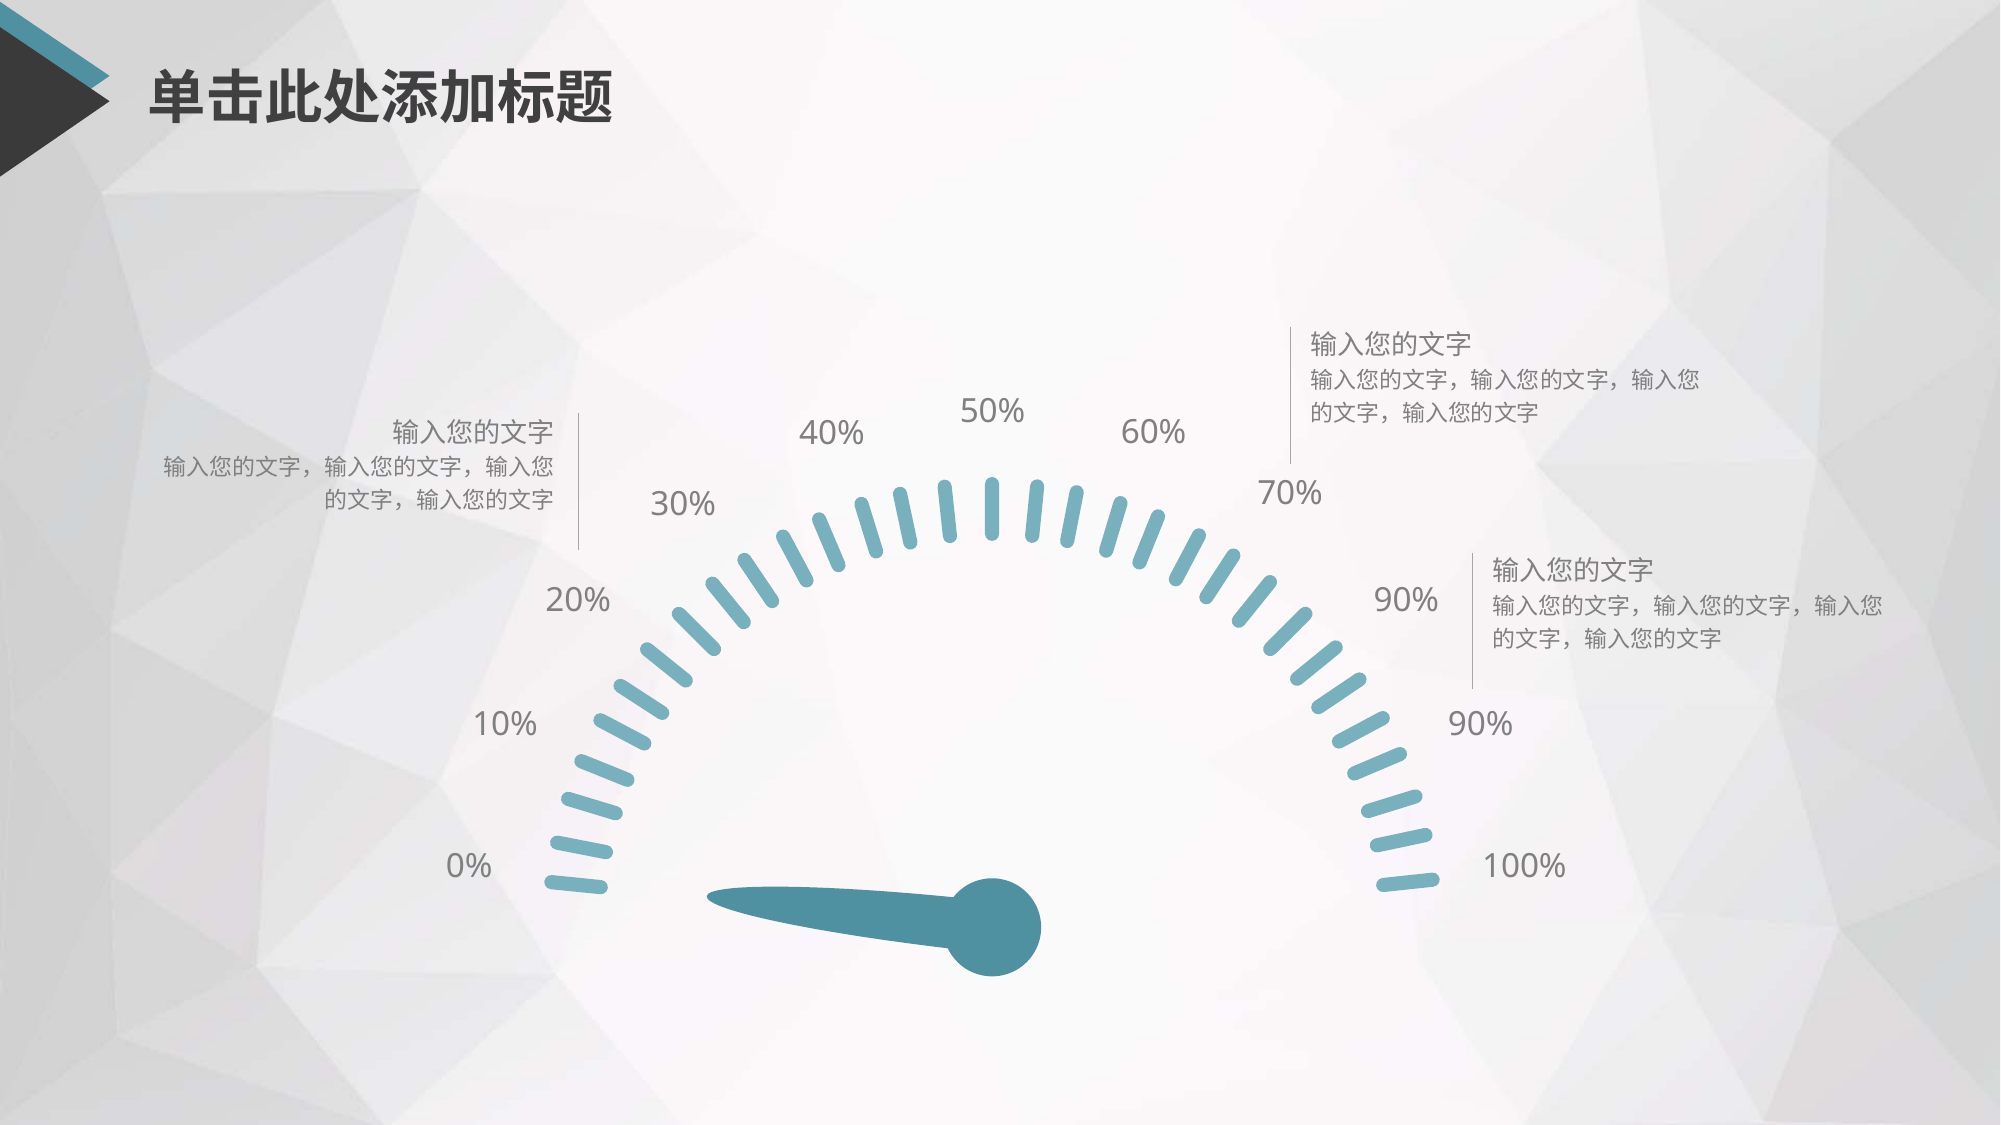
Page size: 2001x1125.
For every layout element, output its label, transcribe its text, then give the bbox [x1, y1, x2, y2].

text_box 输入您的文字 输入您的文字，输入您的文字，输入您的文字，输入您的文字 [126, 398, 429, 524]
text_box 输入您的文字 输入您的文字，输入您的文字，输入您的文字，输入您的文字 [1604, 537, 1922, 663]
title 单击此处添加标题 [132, 50, 925, 149]
text_box 输入您的文字 输入您的文字，输入您的文字，输入您的文字，输入您的文字 [1290, 311, 1739, 437]
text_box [429, 381, 1604, 893]
picture [0, 0, 2001, 1125]
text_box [943, 640, 1042, 1125]
